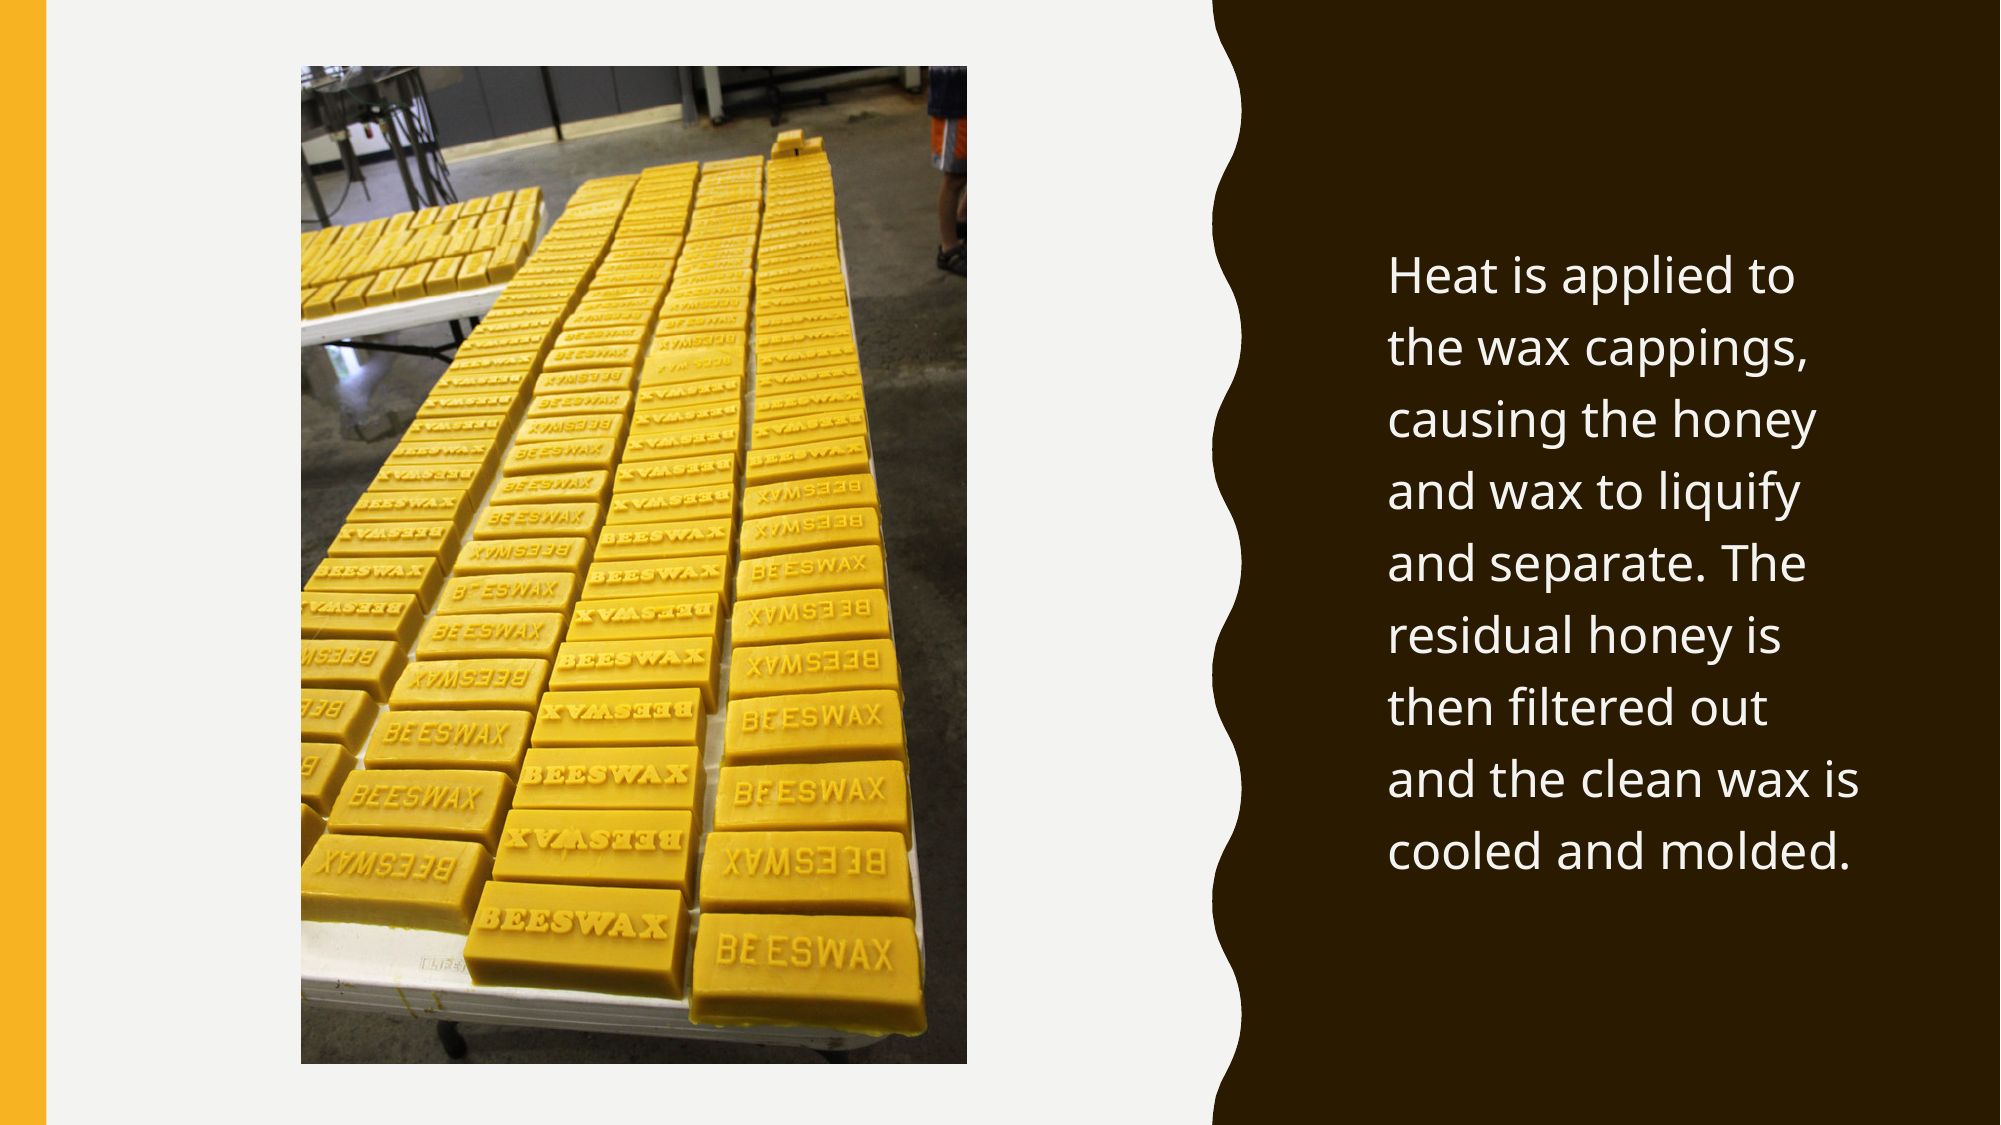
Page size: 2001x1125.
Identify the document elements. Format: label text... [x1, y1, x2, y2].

list Heat is applied to the wax cappings, causing the honey and wax to liquify and separate. The residual honey is then filtered out and the clean wax is cooled and molded. [1372, 223, 1880, 907]
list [301, 66, 967, 1064]
